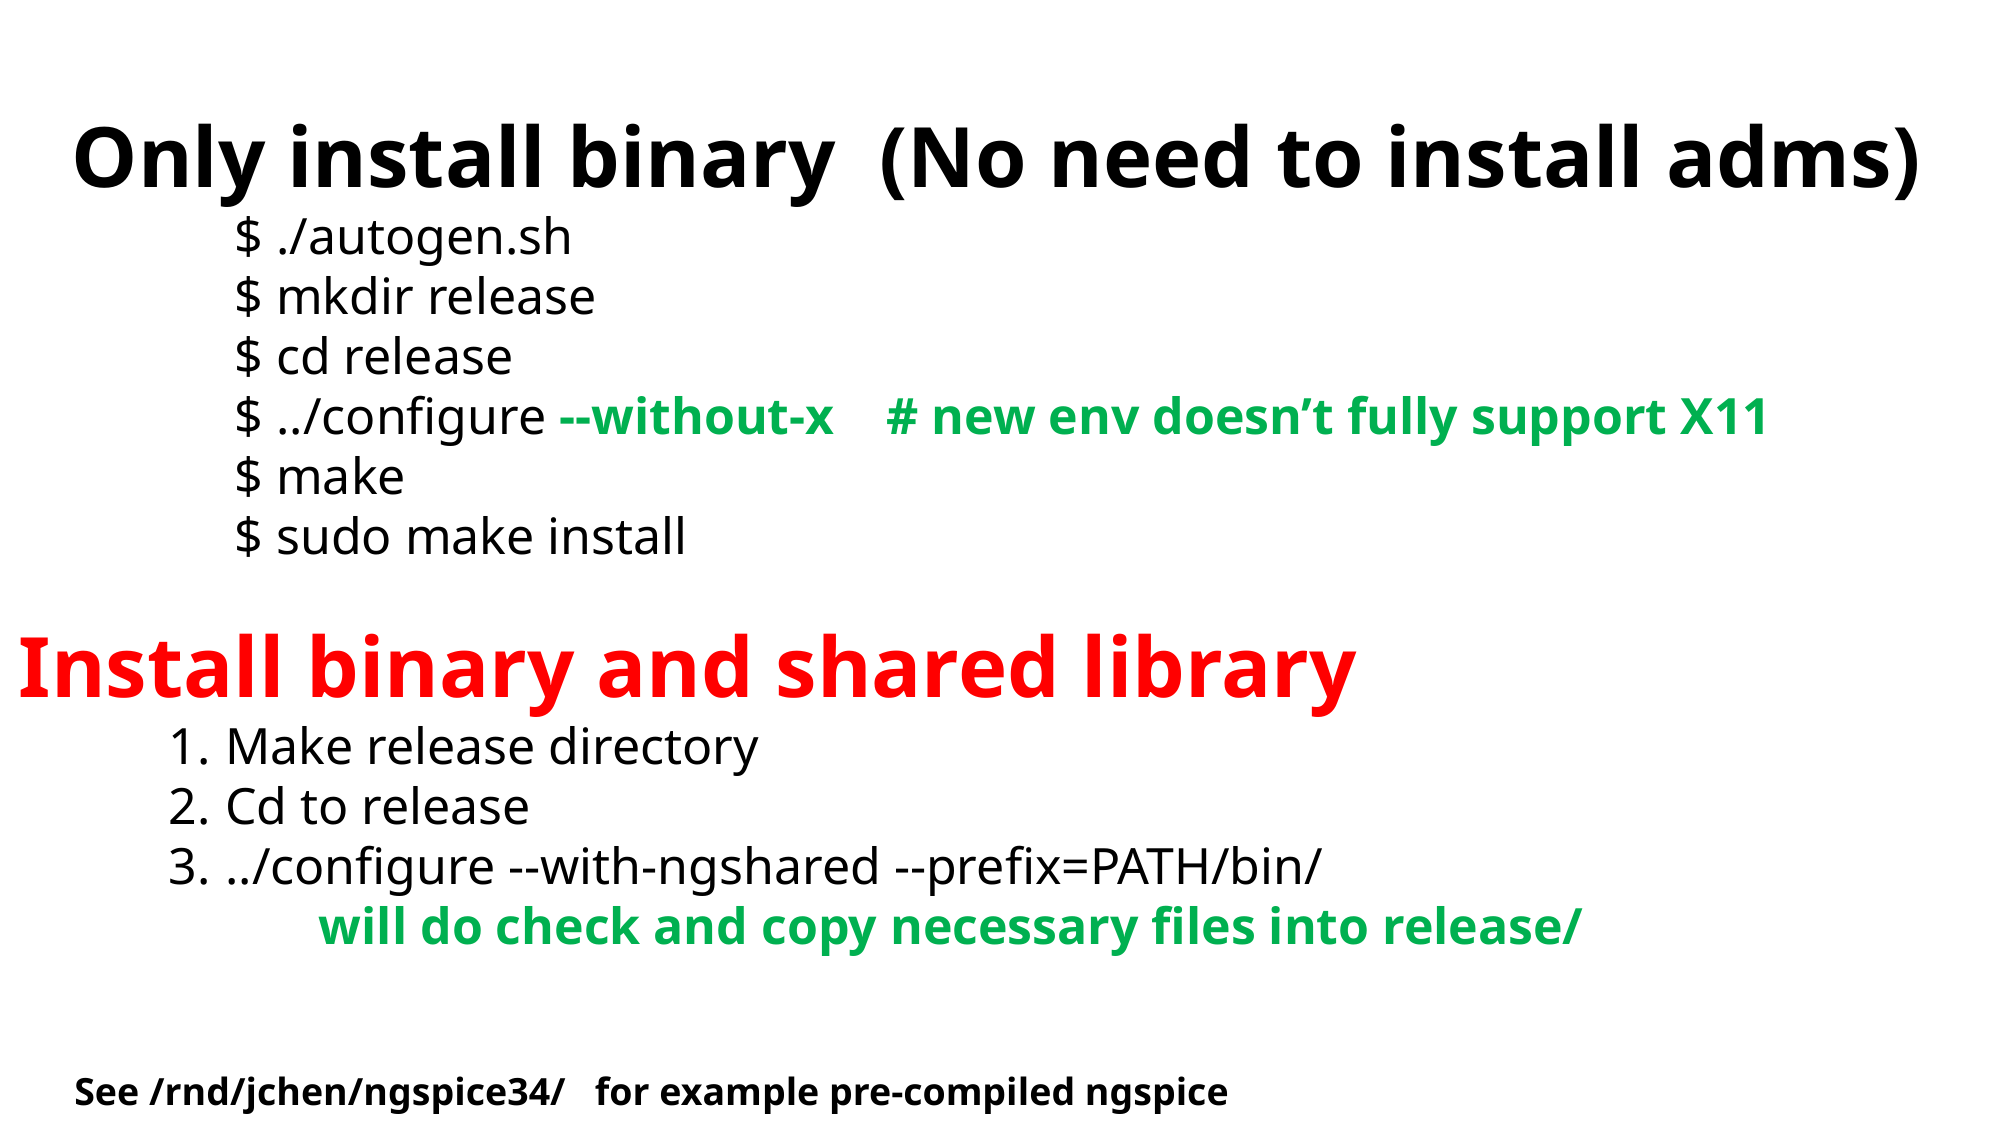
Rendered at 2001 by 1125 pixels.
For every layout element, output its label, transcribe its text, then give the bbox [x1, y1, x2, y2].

text_box Only install binary (No need to install adms) $ ./autogen.sh $ mkdir release $ cd release $ ../configure --without-x # new env doesn’t fully support X11 $ make $ sudo make install [57, 96, 1938, 572]
text_box Install binary and shared library Make release directory Cd to release ../configure --with-ngshared --prefix=PATH/bin/ will do check and copy necessary files into release/ [4, 607, 1599, 1007]
text_box See /rnd/jchen/ngspice34/ for example pre-compiled ngspice [59, 1060, 1245, 1121]
